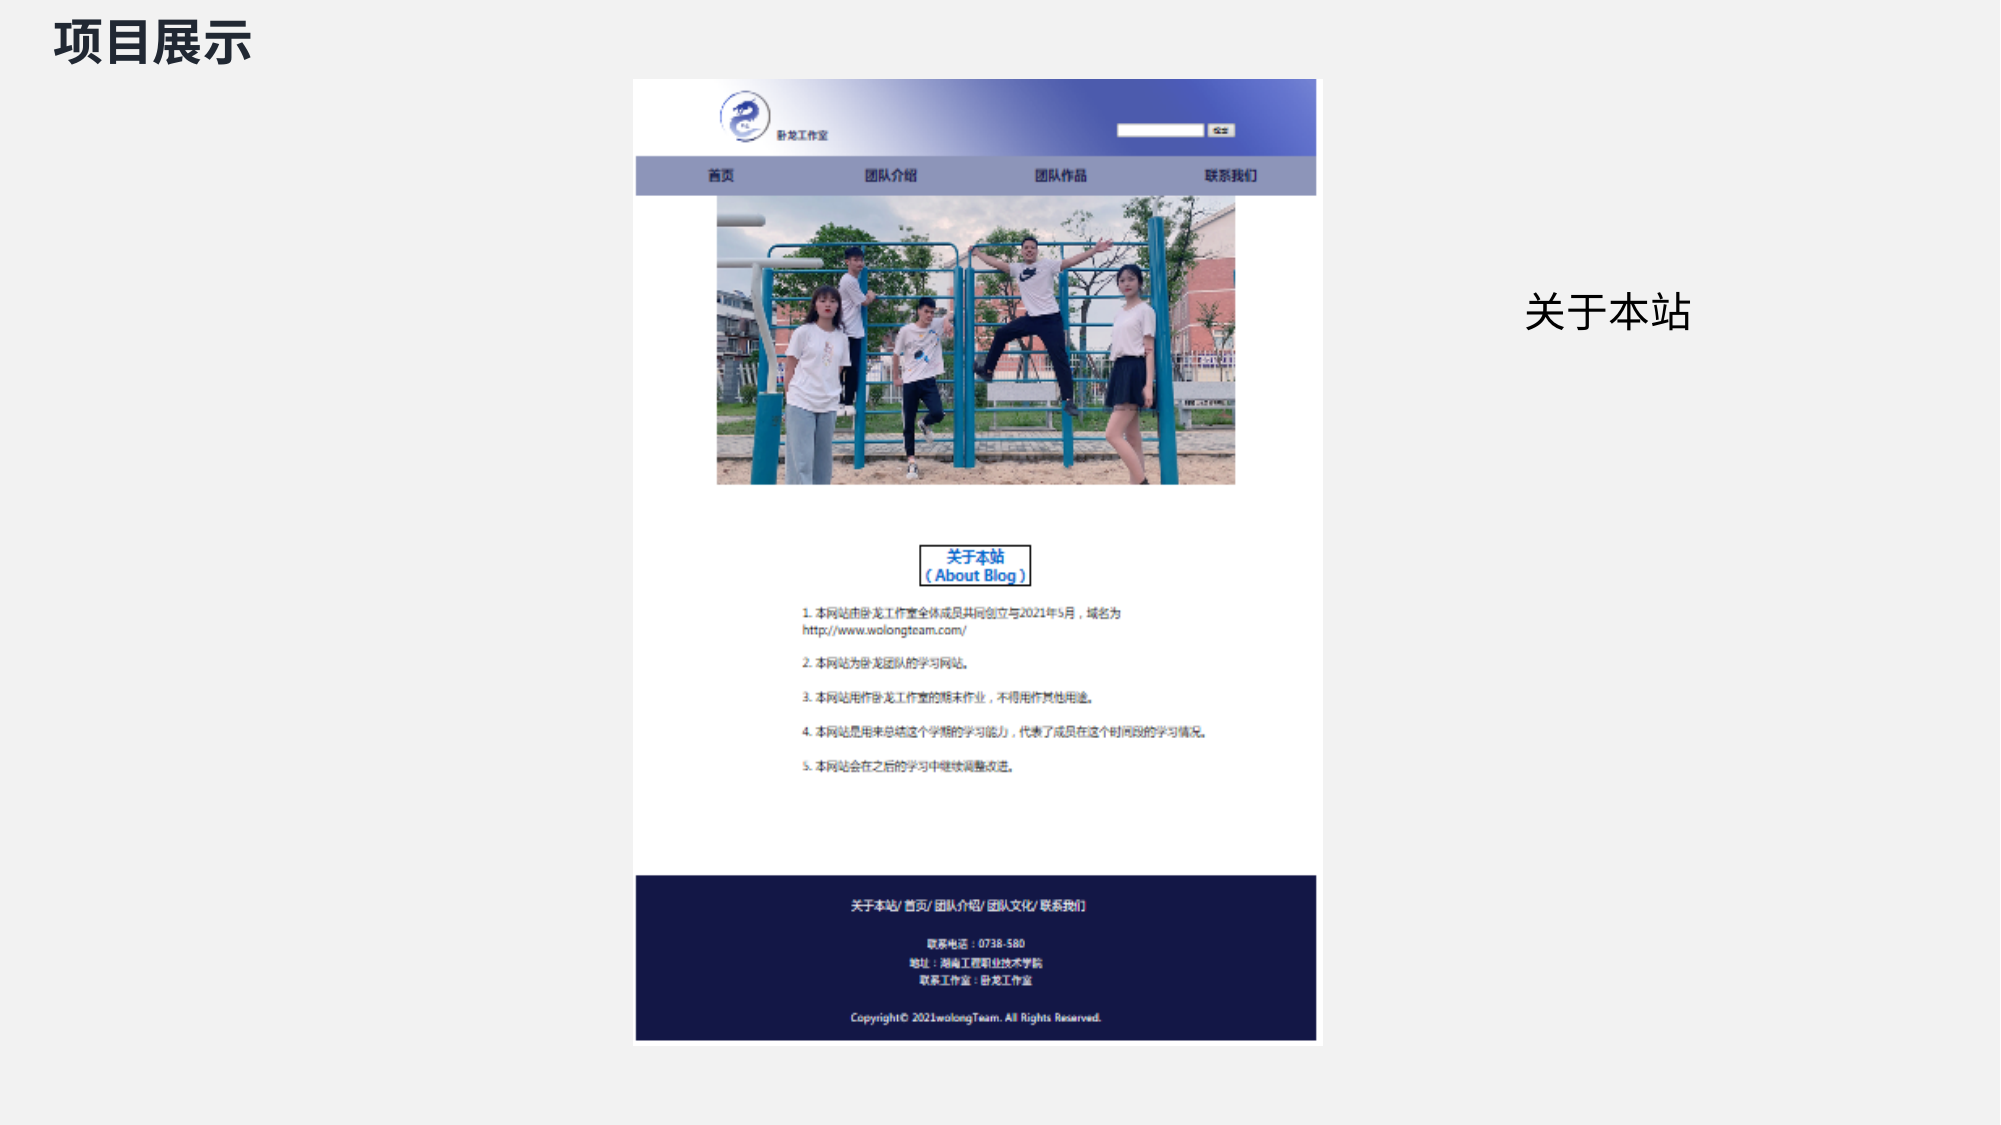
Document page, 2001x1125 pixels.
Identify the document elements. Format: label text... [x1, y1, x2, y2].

text_box 项目展示 [38, 3, 269, 78]
picture [633, 79, 1323, 1046]
text_box 关于本站 [1510, 278, 1707, 344]
